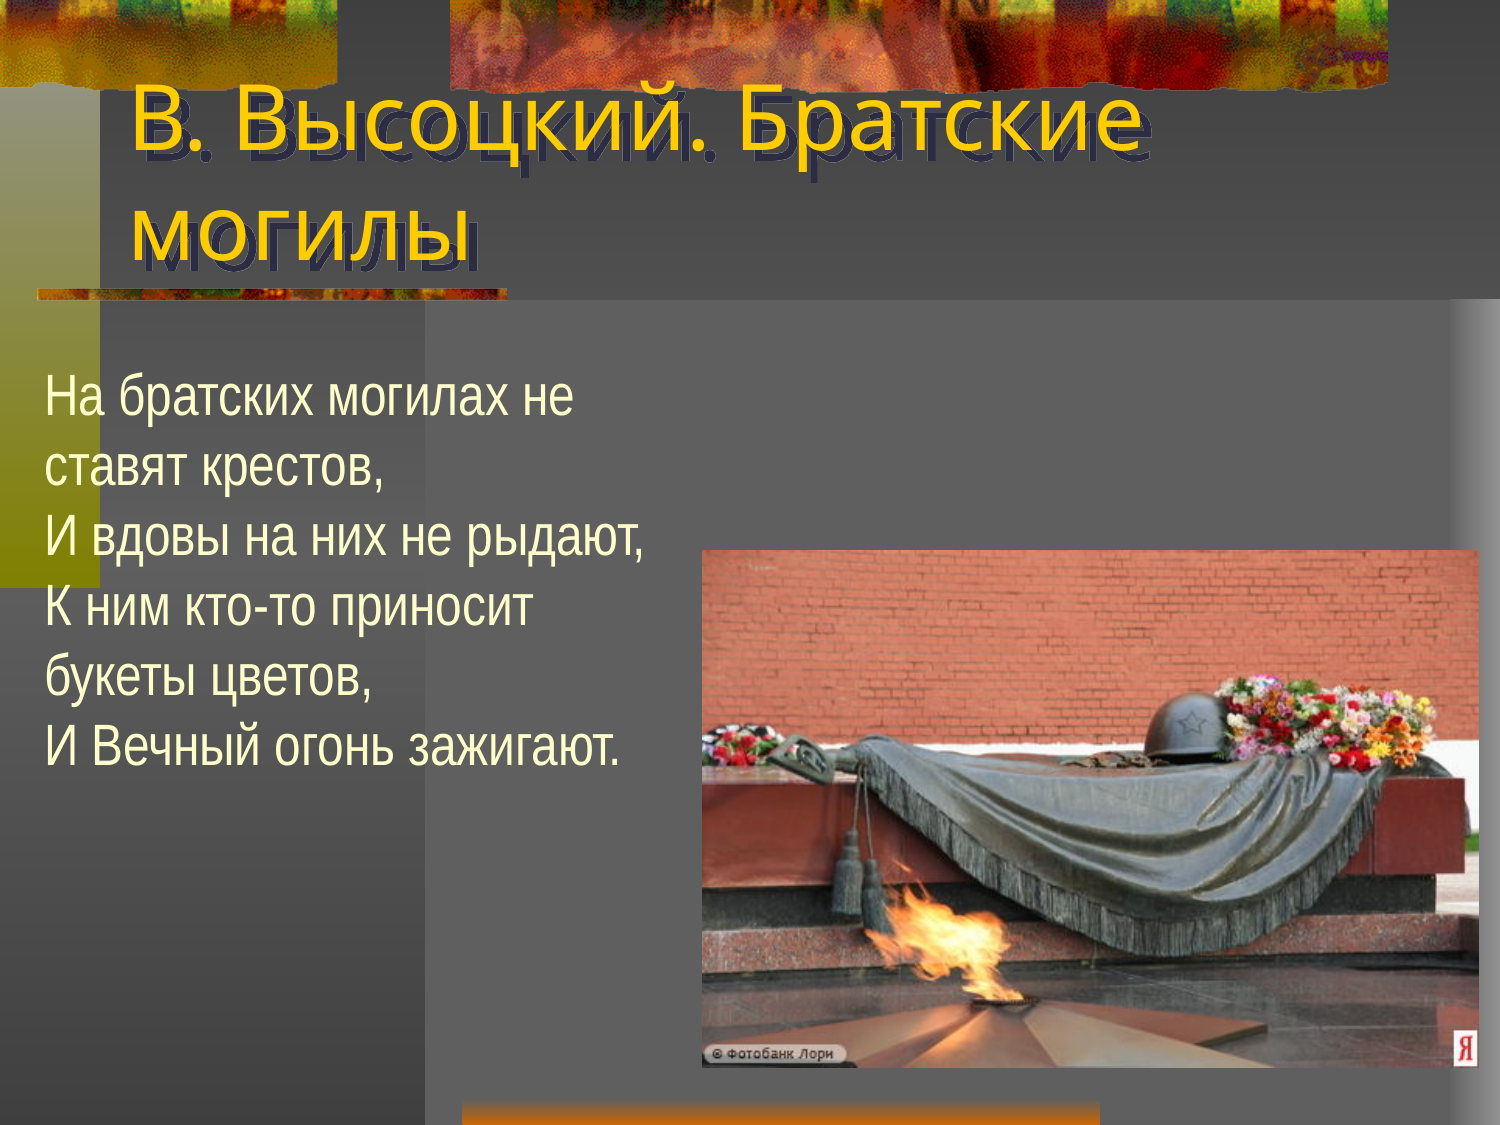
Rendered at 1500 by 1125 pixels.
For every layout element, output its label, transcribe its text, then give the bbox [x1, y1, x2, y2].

picture [37, 287, 507, 304]
title В. Высоцкий. Братские могилы [112, 75, 1388, 263]
picture [450, 0, 1388, 75]
picture [702, 550, 1480, 1068]
picture [0, 0, 338, 94]
text_box На братских могилах не ставят крестов, И вдовы на них не рыдают, К ним кто-то приносит букеты цветов, И Вечный огонь зажигают. [29, 349, 680, 785]
